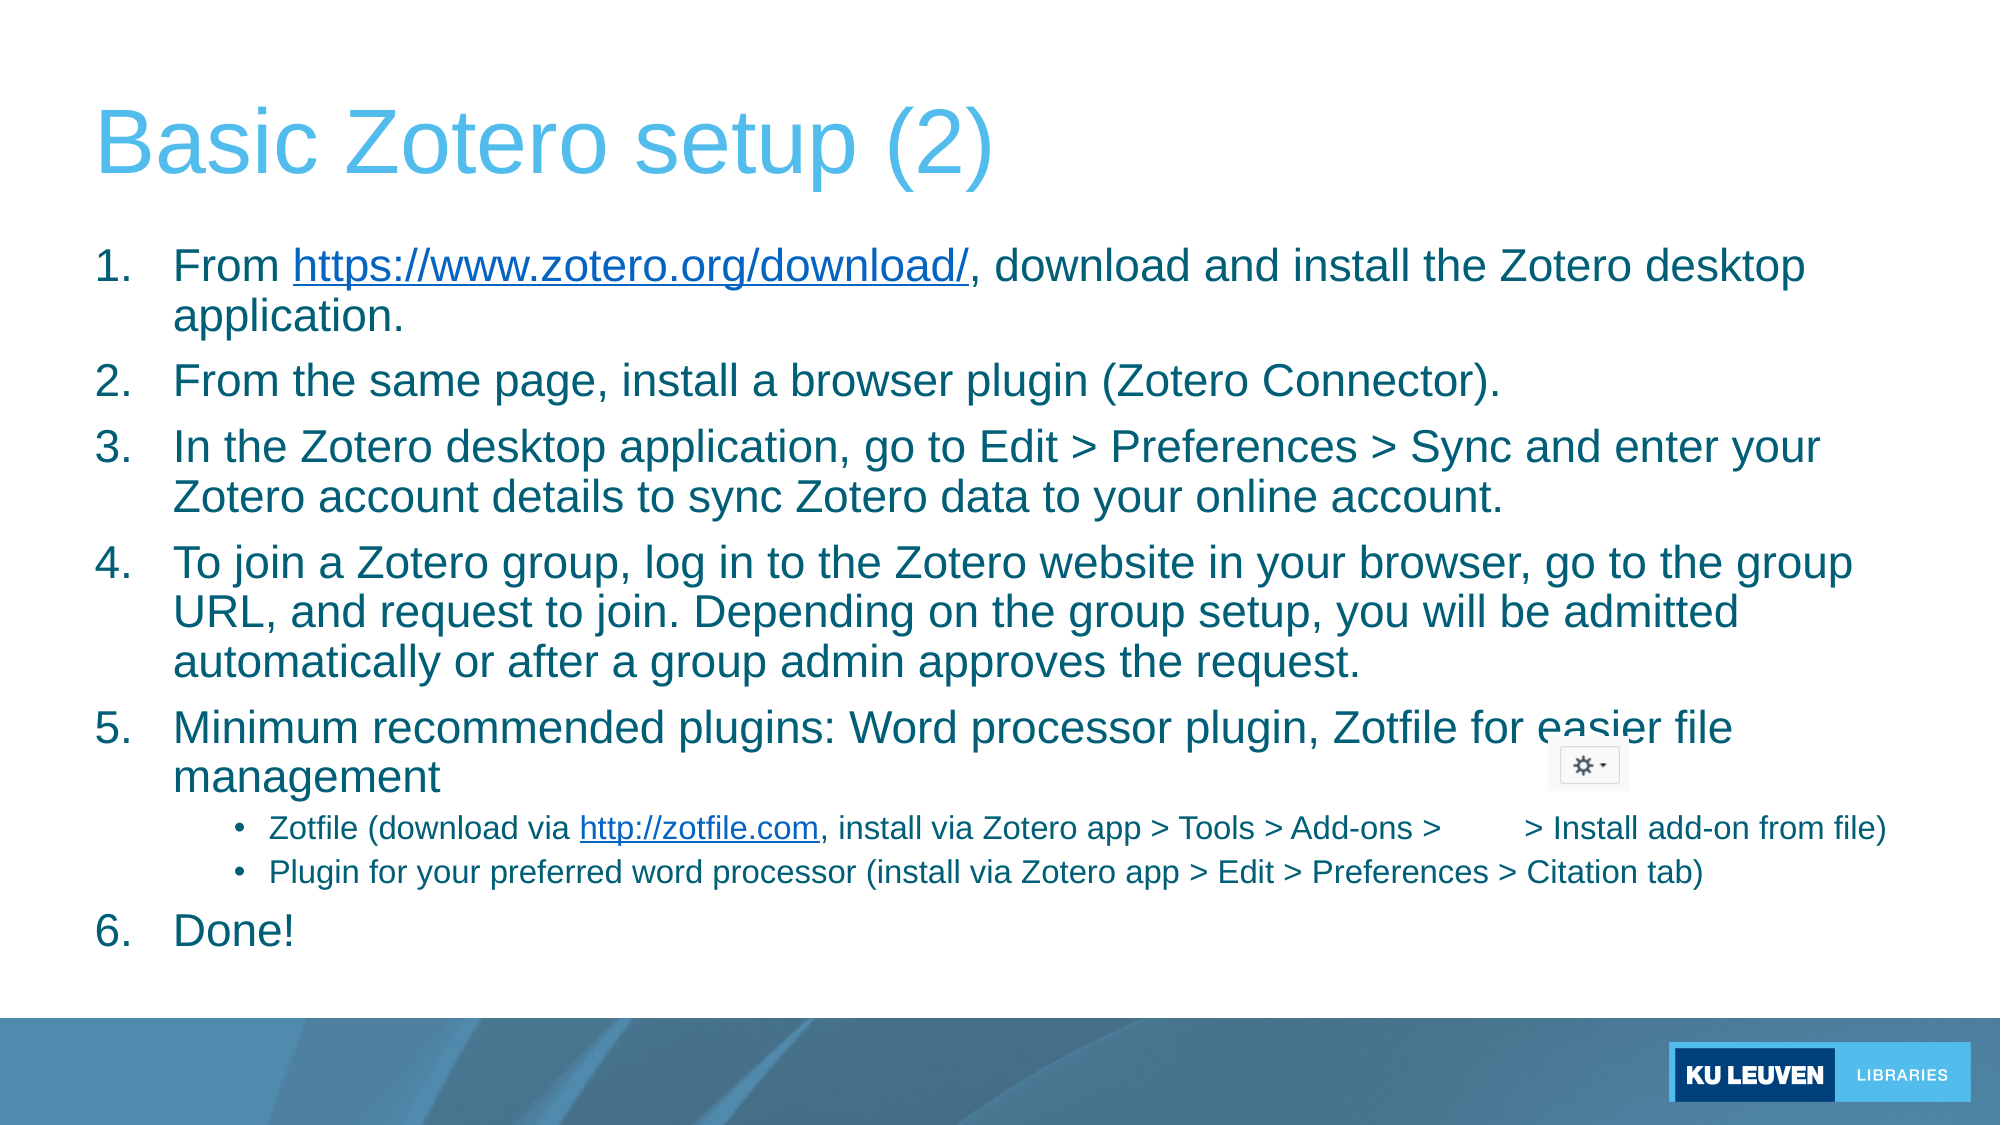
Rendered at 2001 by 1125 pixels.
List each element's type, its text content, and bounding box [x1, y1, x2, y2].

picture [0, 1018, 2000, 1125]
list From https://www.zotero.org/download/, download and install the Zotero desktop application. From the same page, install a browser plugin (Zotero Connector). In the Zotero desktop application, go to Edit > Preferences > Sync and enter your Zotero account details to sync Zotero data to your online account. To join a Zotero group, log in to the Zotero website in your browser, go to the group URL, and request to join. Depending on the group setup, you will be admitted automatically or after a group admin approves the request. Minimum recommended plugins: Word processor plugin, Zotfile for easier file management Zotfile (download via http://zotfile.com, install via Zotero app > Tools > Add-ons > > Install add-on from file) Plugin for your preferred word processor (install via Zotero app > Edit > Preferences > Citation tab) Done! [94, 241, 1906, 982]
picture [1548, 736, 1629, 791]
title Basic Zotero setup (2) [94, 94, 1906, 241]
